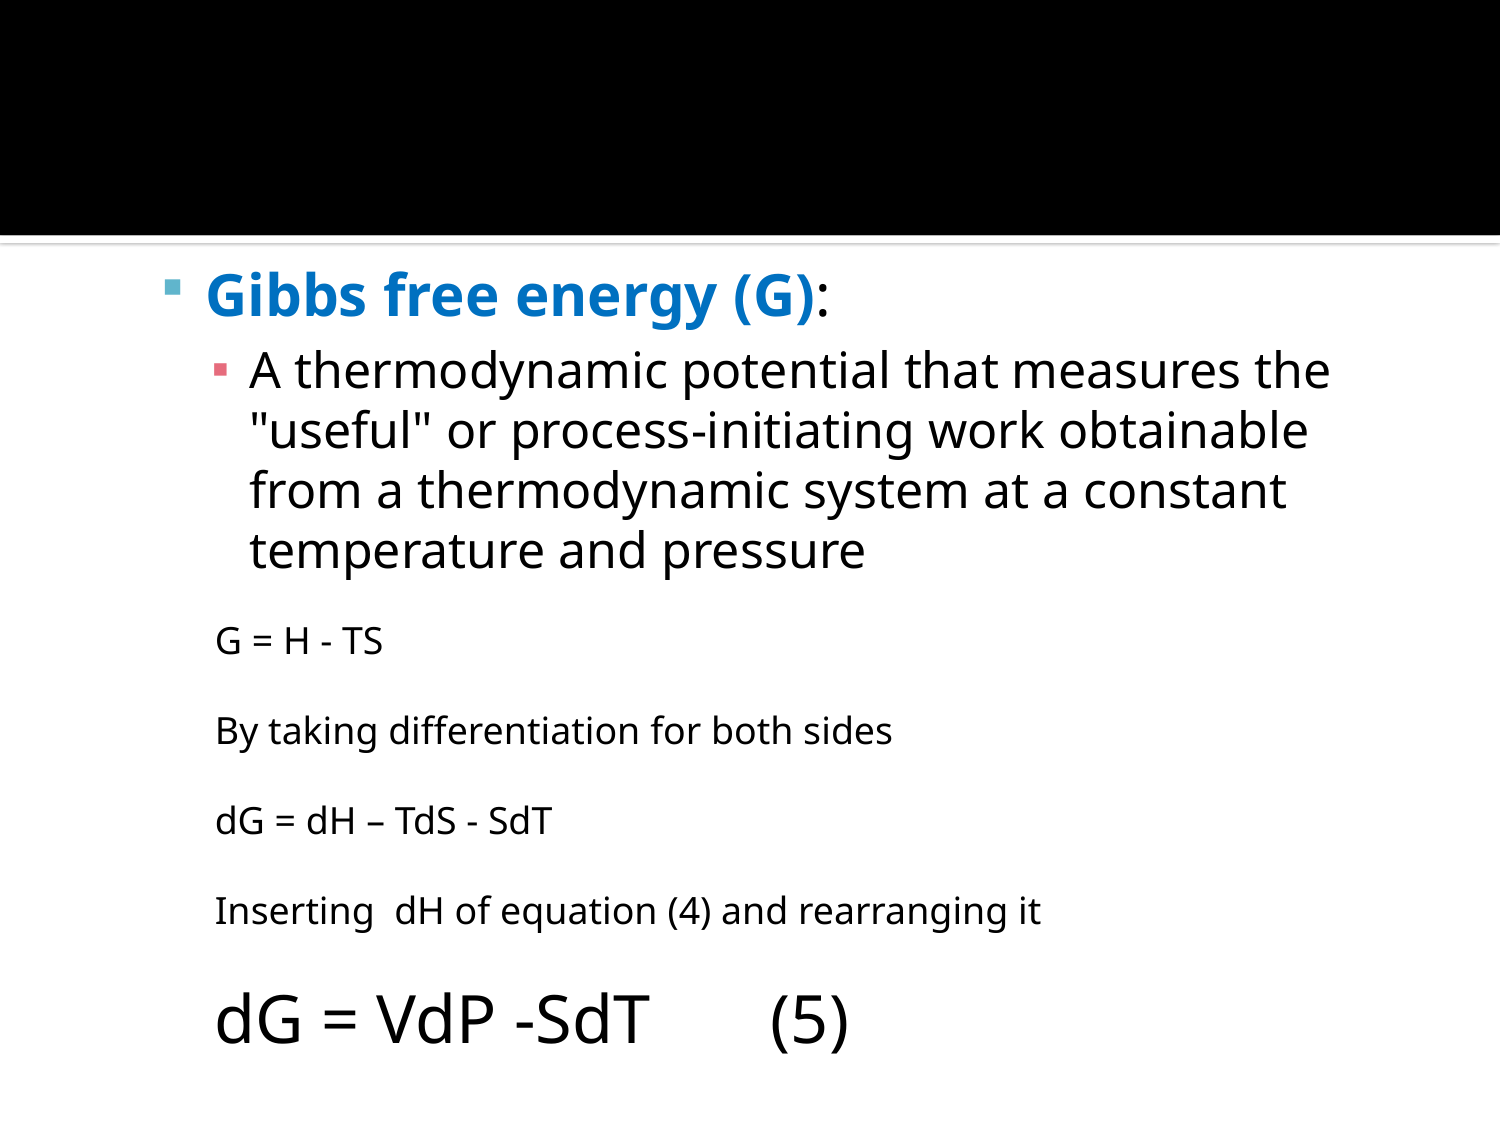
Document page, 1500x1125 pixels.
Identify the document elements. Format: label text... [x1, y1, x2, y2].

text_box G = H - TS By taking differentiation for both sides dG = dH – TdS - SdT Inserting dH of equation (4) and rearranging it dG = VdP -SdT (5) [200, 609, 1058, 1065]
text_box [250, 972, 707, 1062]
list Gibbs free energy (G): A thermodynamic potential that measures the "useful" or process-initiating work obtainable from a thermodynamic system at a constant temperature and pressure [76, 243, 1427, 587]
